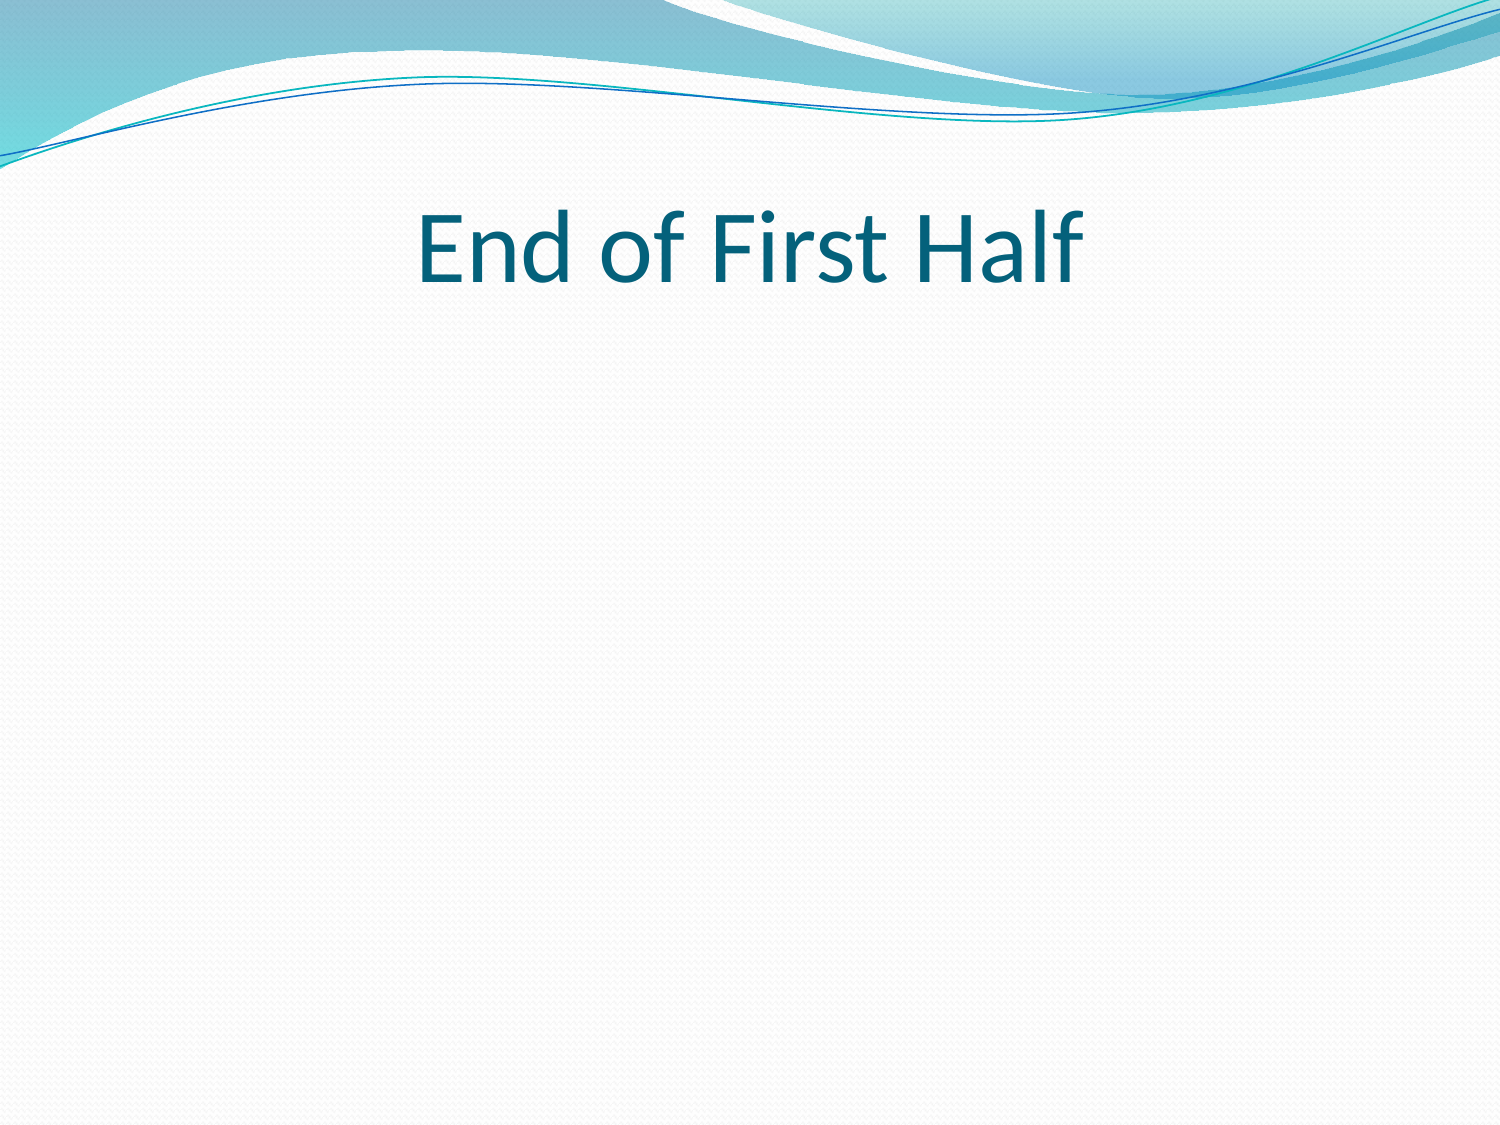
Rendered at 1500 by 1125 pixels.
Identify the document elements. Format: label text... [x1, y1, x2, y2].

title End of First Half [75, 115, 1425, 303]
